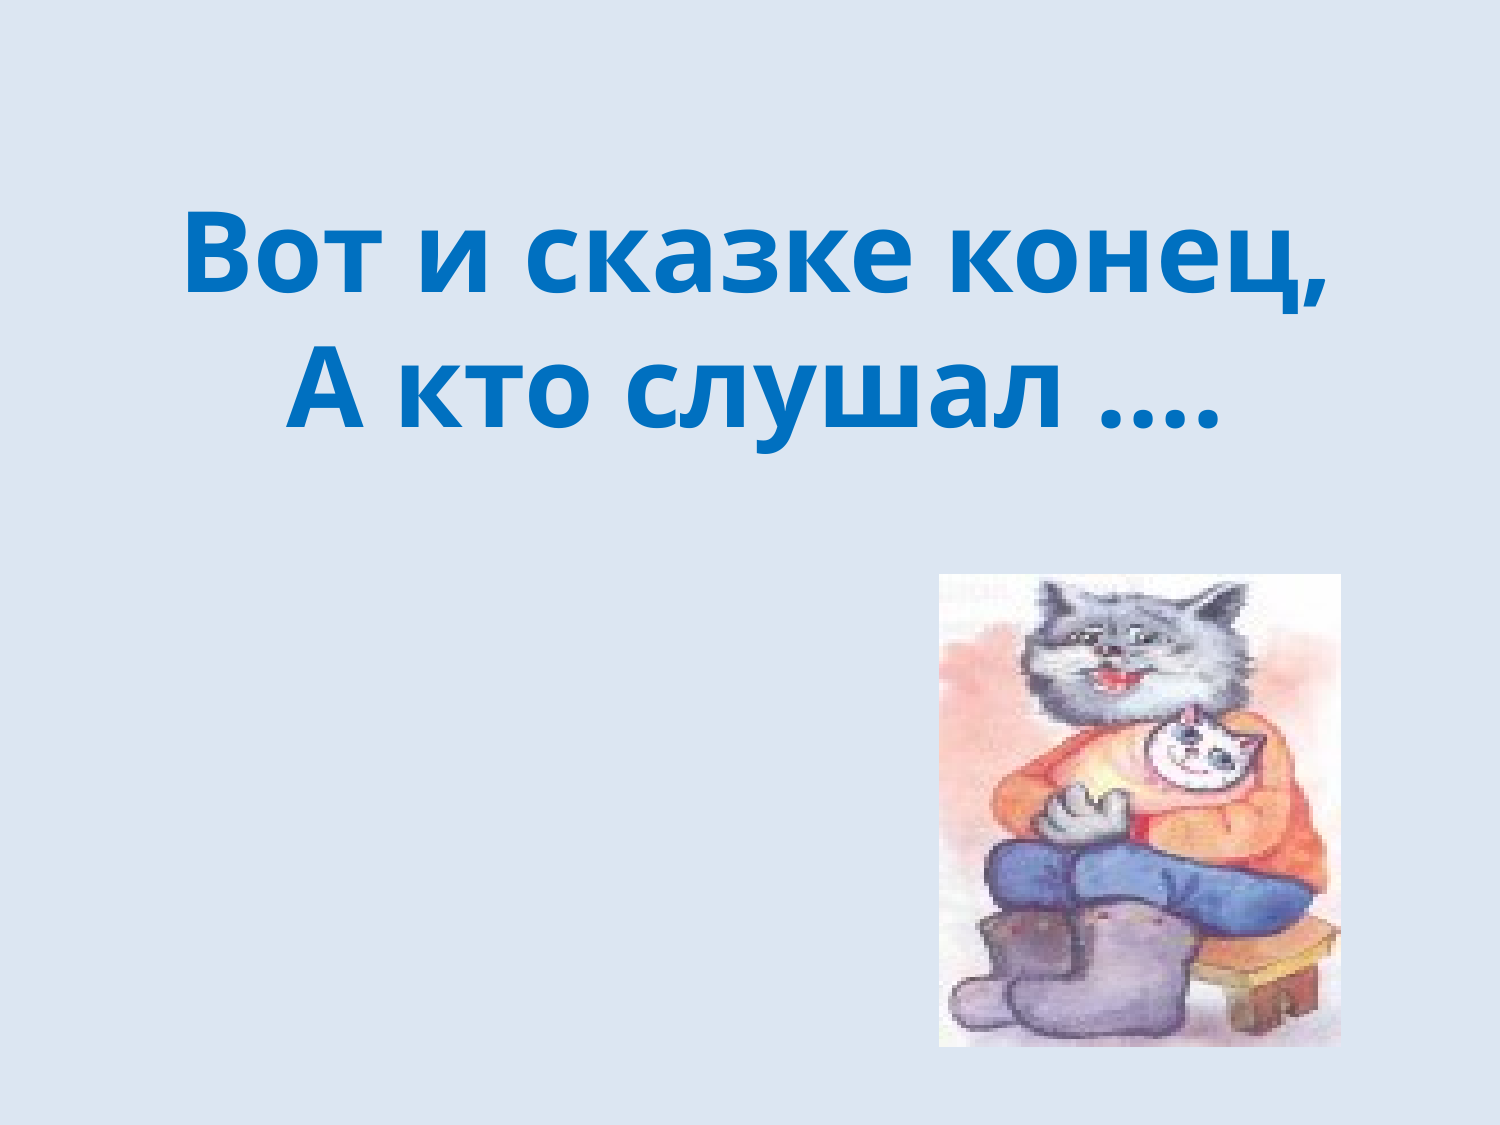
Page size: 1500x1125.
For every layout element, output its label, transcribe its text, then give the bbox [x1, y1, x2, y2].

text_box Вот и сказке конец, А кто слушал …. [123, 172, 1388, 458]
picture [938, 573, 1341, 1048]
